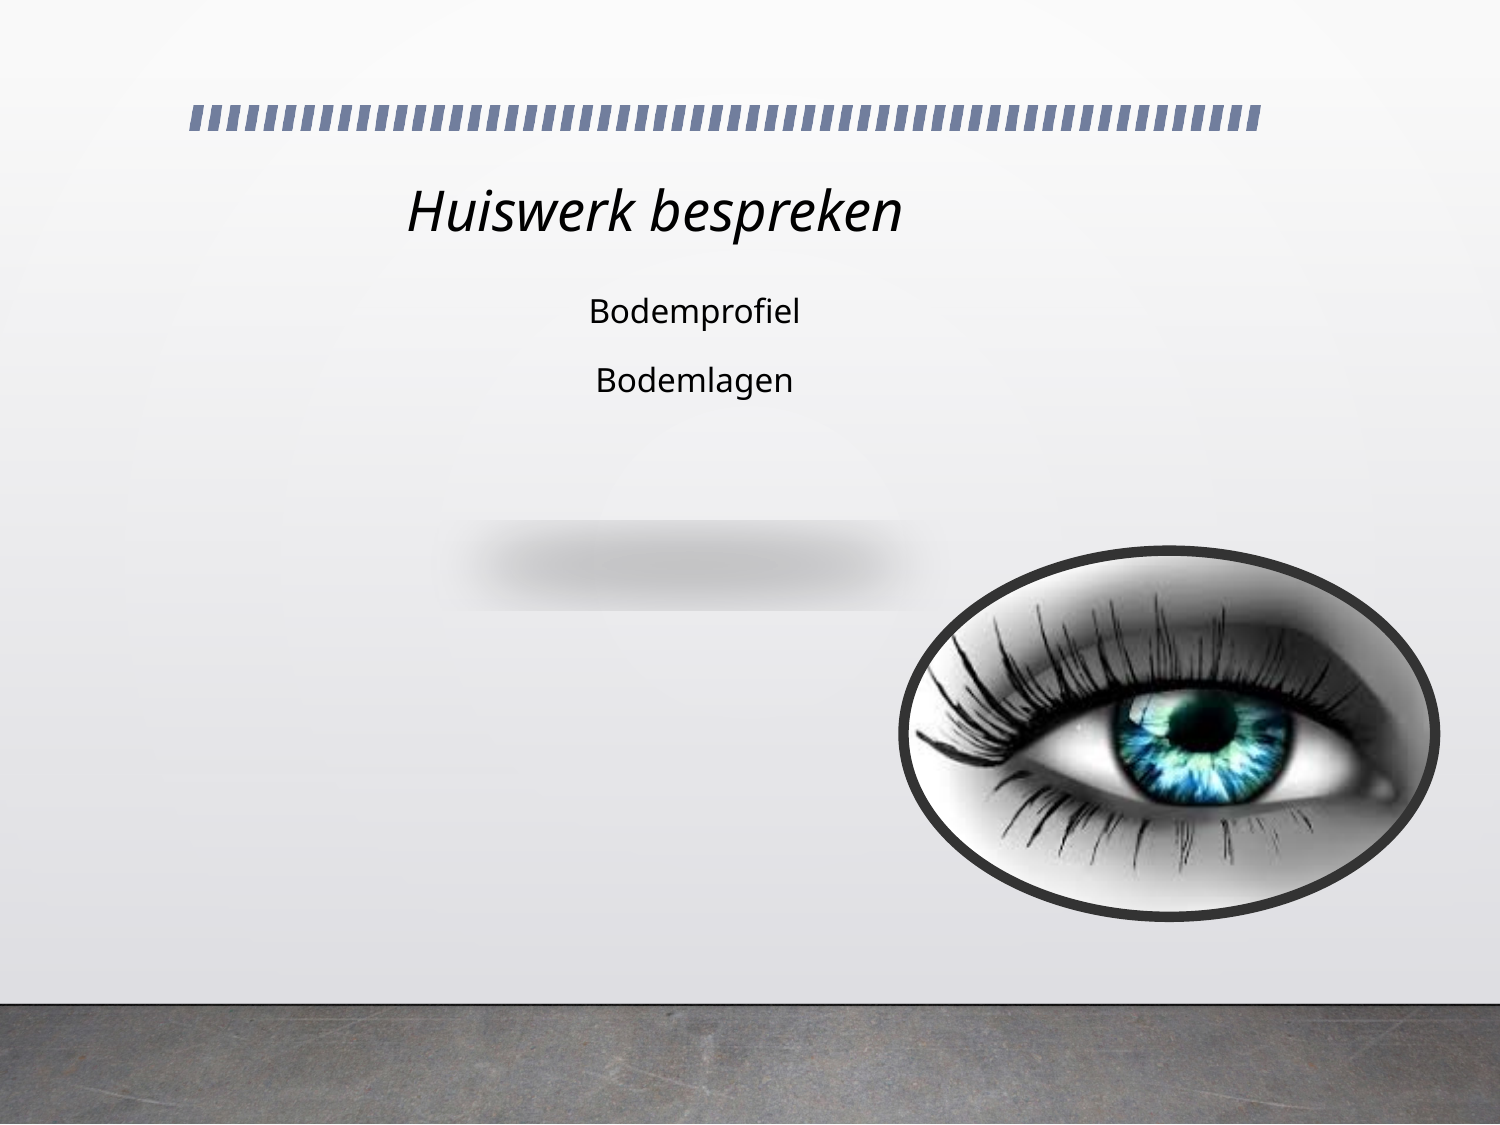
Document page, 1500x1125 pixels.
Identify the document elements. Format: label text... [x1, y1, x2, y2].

picture [0, 1004, 1500, 1124]
picture [903, 550, 1436, 918]
title Huiswerk bespreken [112, 101, 1199, 244]
subtitle Bodemprofiel Bodemlagen [110, 267, 1280, 894]
